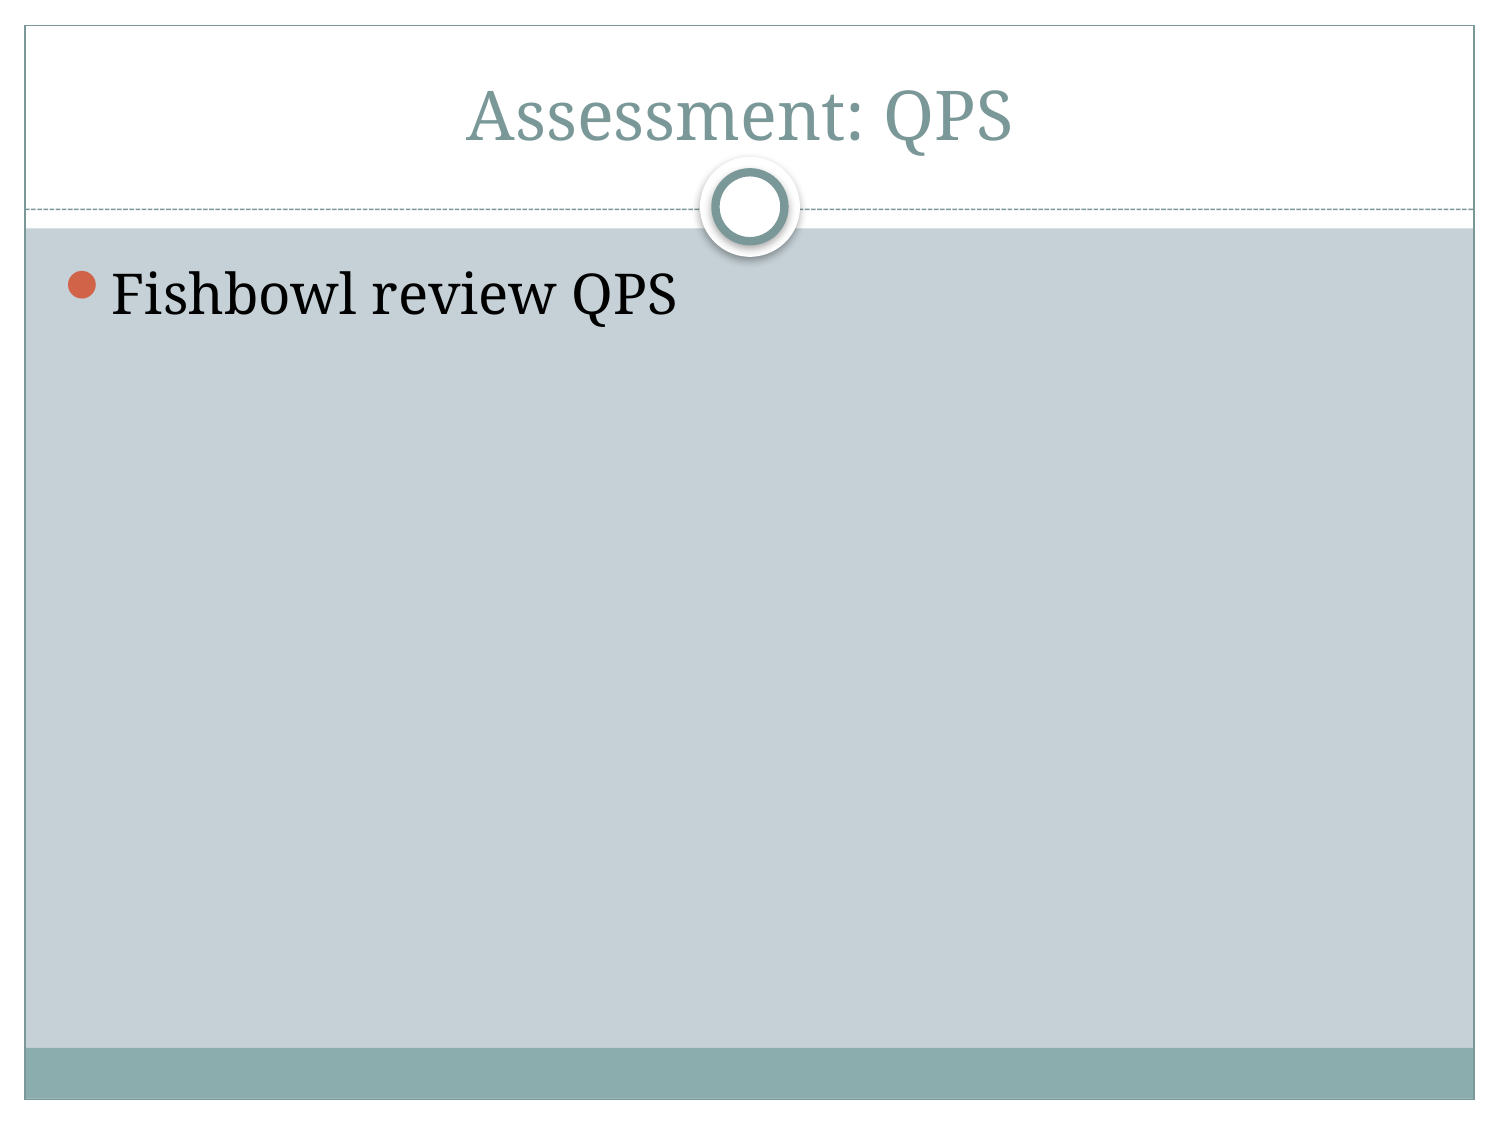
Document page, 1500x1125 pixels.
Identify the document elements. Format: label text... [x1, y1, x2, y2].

title Assessment: QPS [49, 37, 1450, 162]
list Fishbowl review QPS [49, 250, 1445, 1001]
